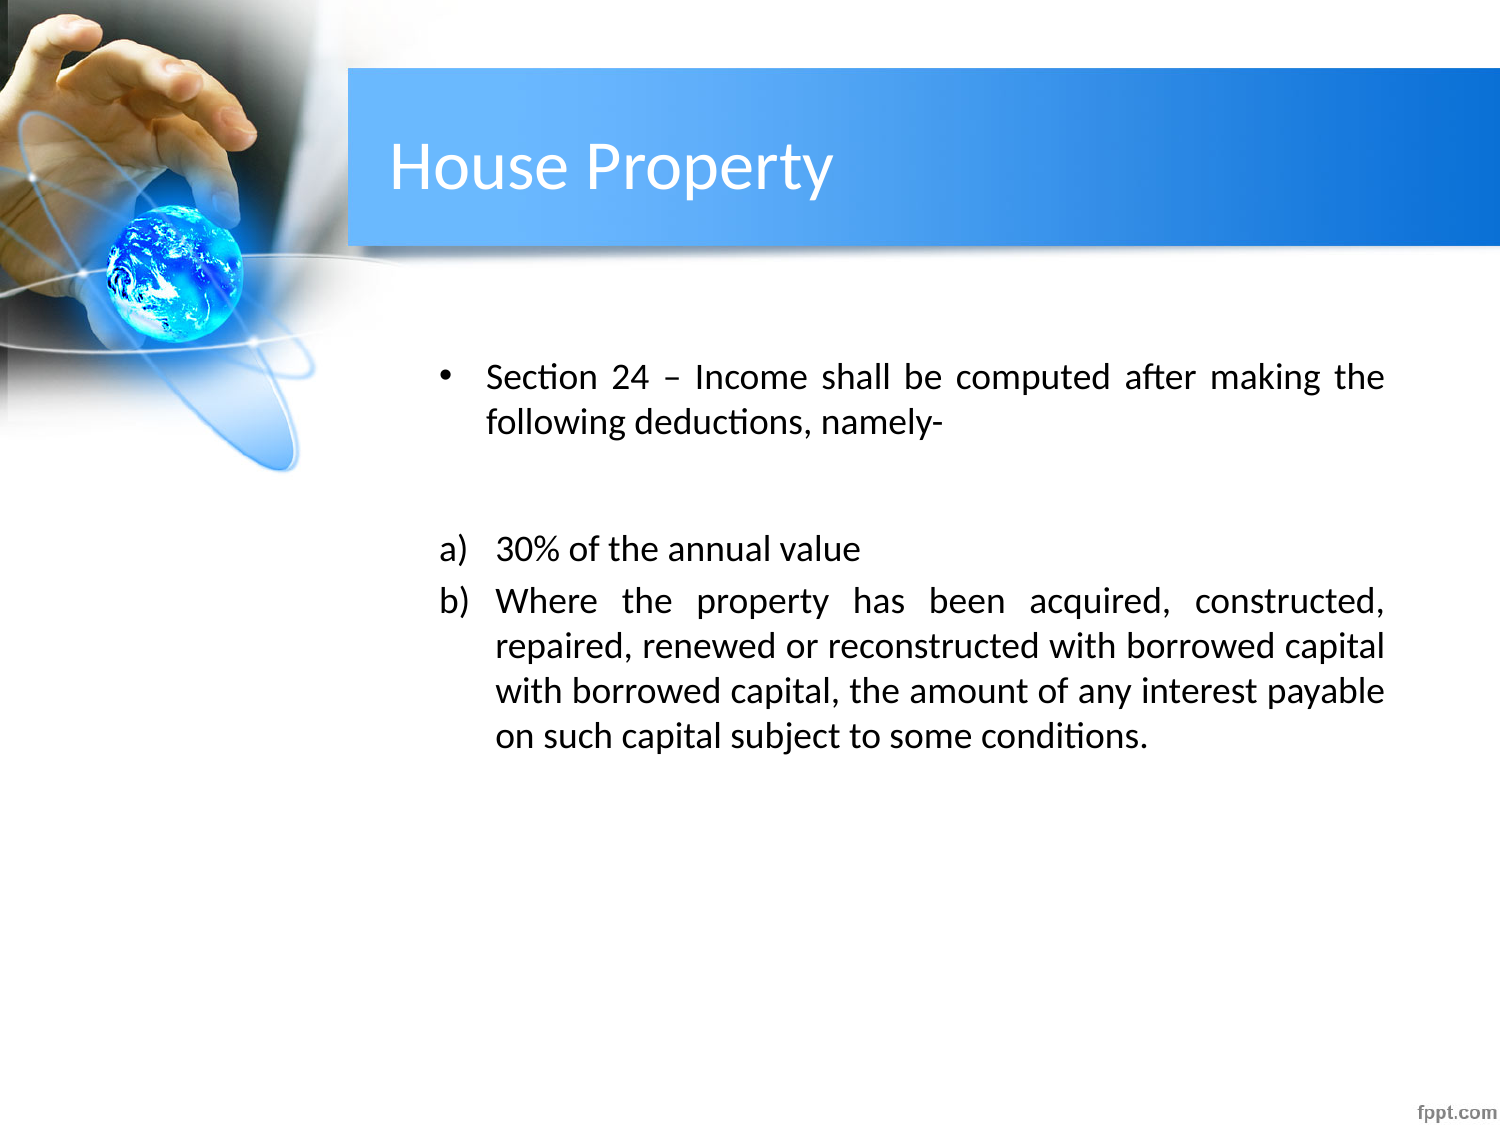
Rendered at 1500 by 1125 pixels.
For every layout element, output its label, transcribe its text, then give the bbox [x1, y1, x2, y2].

list Section 24 – Income shall be computed after making the following deductions, namely- 30% of the annual value Where the property has been acquired, constructed, repaired, renewed or reconstructed with borrowed capital with borrowed capital, the amount of any interest payable on such capital subject to some conditions. [349, 286, 1402, 1039]
title House Property [374, 111, 1452, 212]
picture [0, 0, 1500, 1125]
